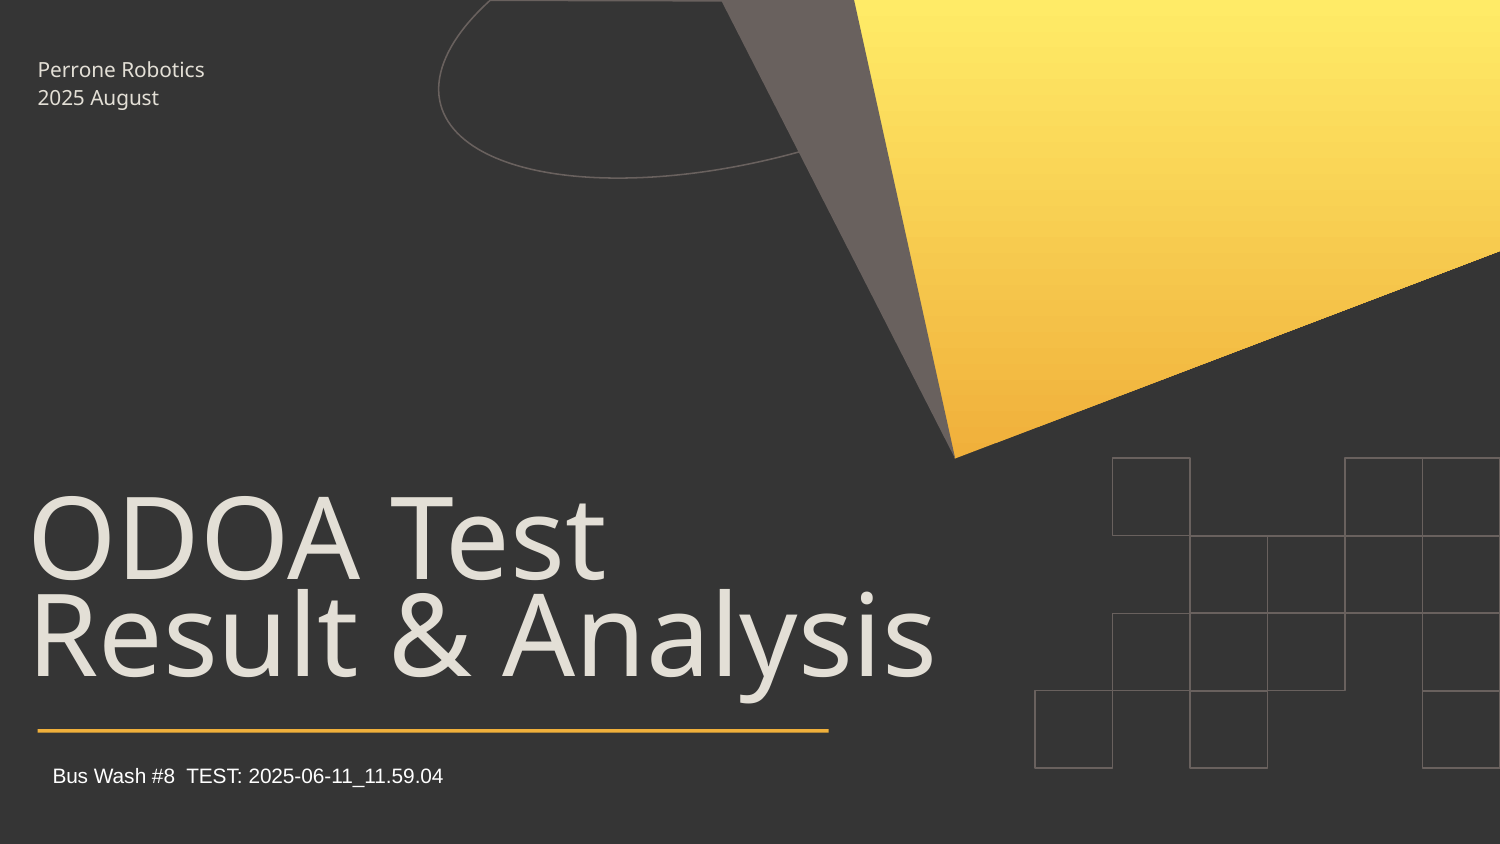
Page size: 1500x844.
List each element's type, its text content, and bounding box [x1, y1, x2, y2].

text_box Bus Wash #8 TEST: 2025-06-11_11.59.04 [37, 750, 530, 801]
title ODOA Test Result & Analysis [12, 474, 977, 711]
subtitle Perrone Robotics 2025 August [22, 37, 378, 126]
